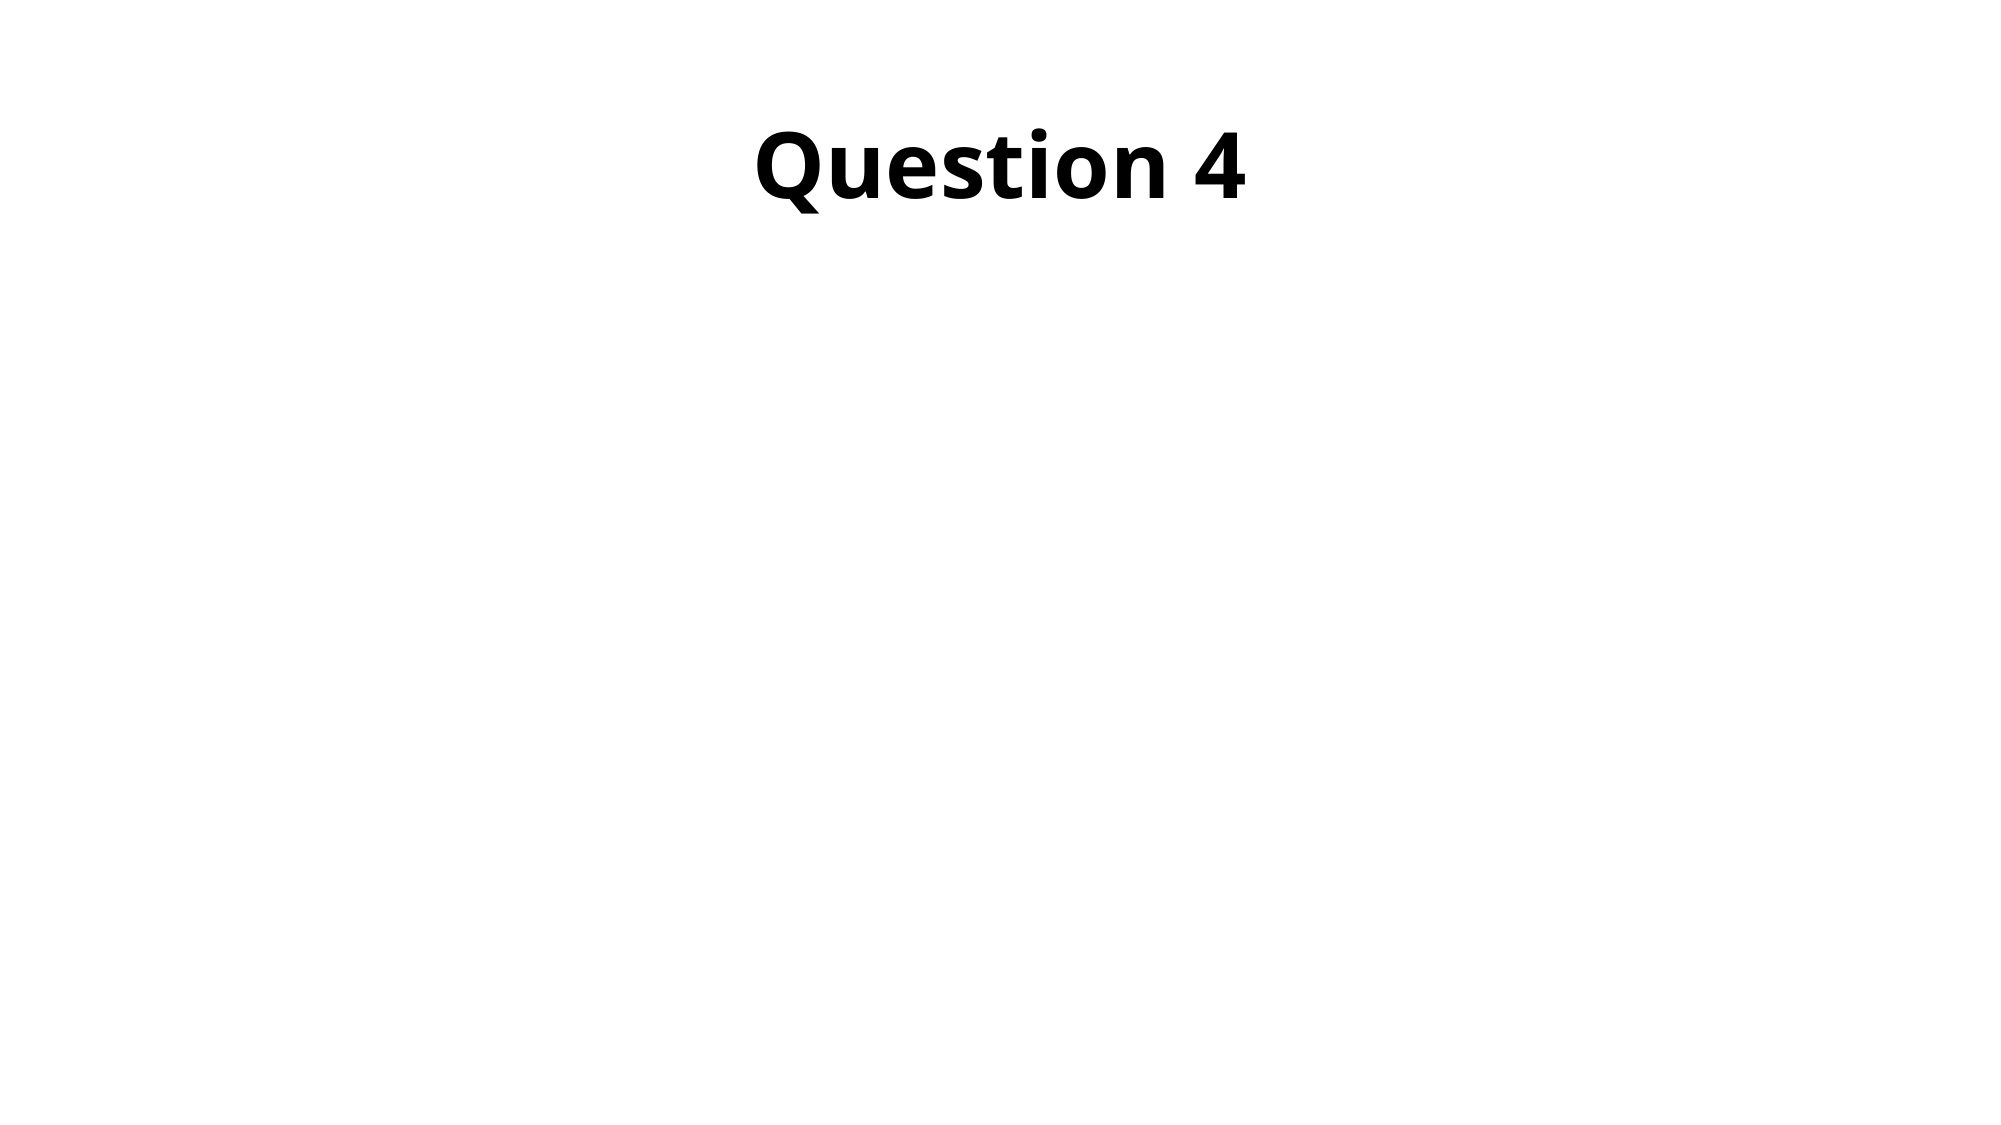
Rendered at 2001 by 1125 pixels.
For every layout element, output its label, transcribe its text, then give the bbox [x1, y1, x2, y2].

title Question 4 [137, 59, 1863, 278]
